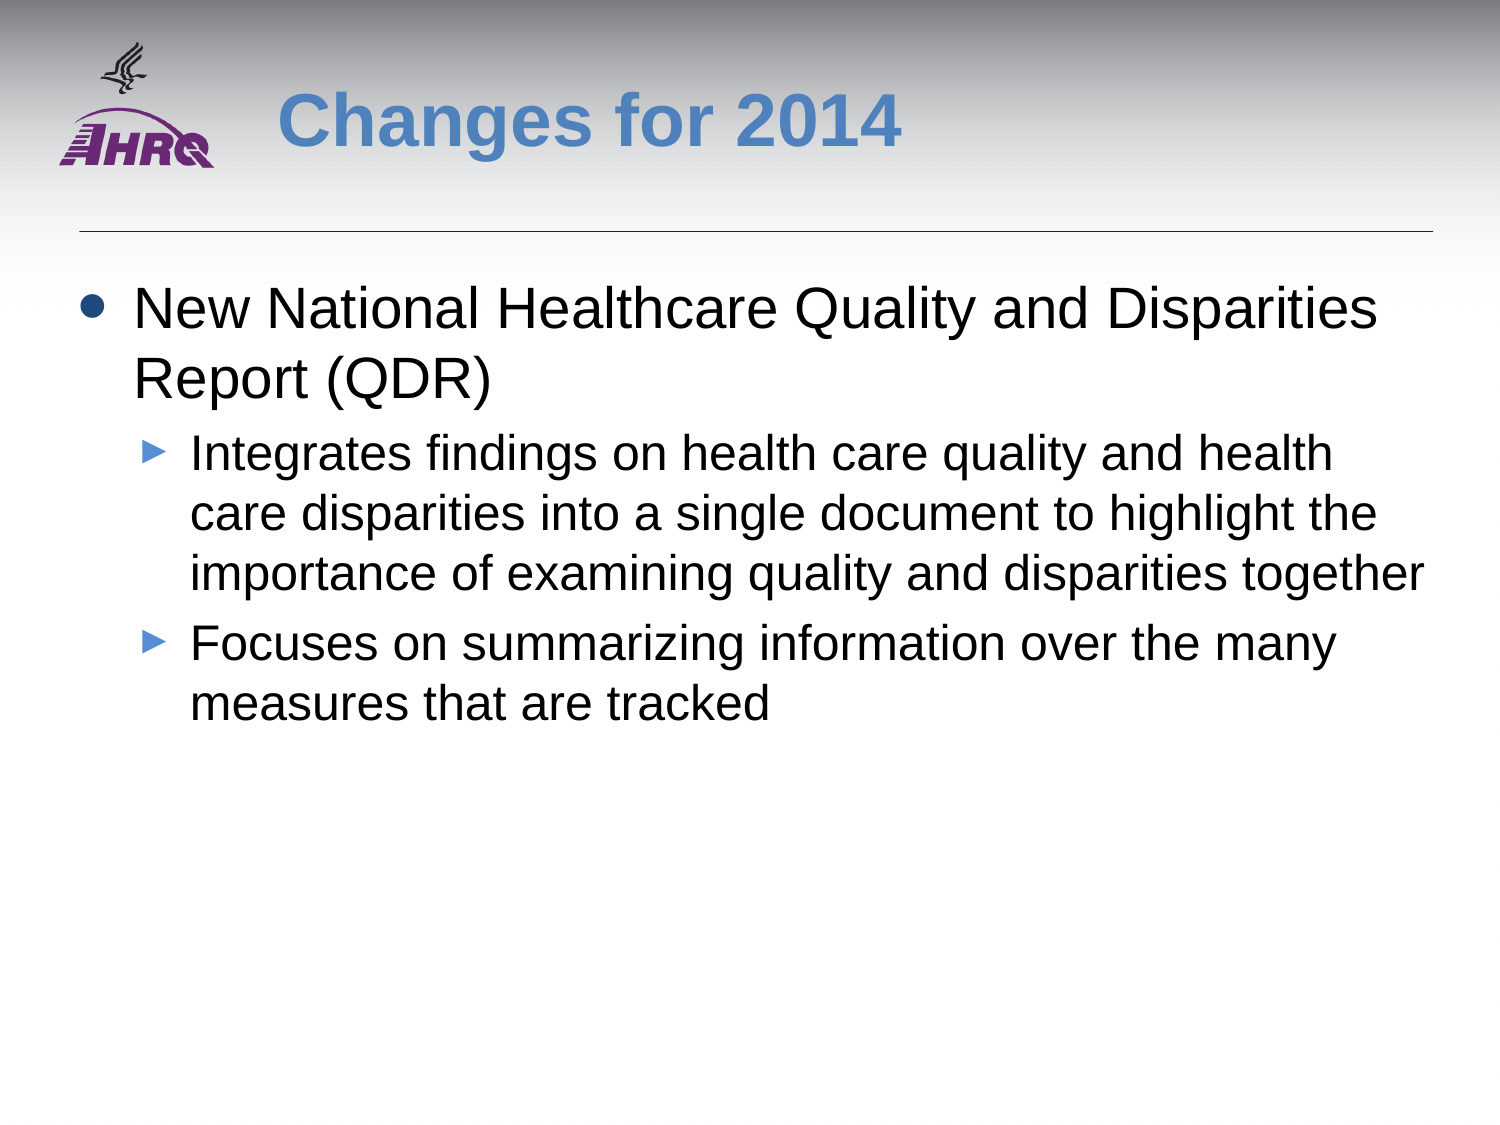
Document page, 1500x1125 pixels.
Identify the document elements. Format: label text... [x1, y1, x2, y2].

list New National Healthcare Quality and Disparities Report (QDR) Integrates findings on health care quality and health care disparities into a single document to highlight the importance of examining quality and disparities together Focuses on summarizing information over the many measures that are tracked [62, 262, 1450, 1088]
title Changes for 2014 [262, 45, 1425, 188]
picture [0, 0, 1500, 1125]
